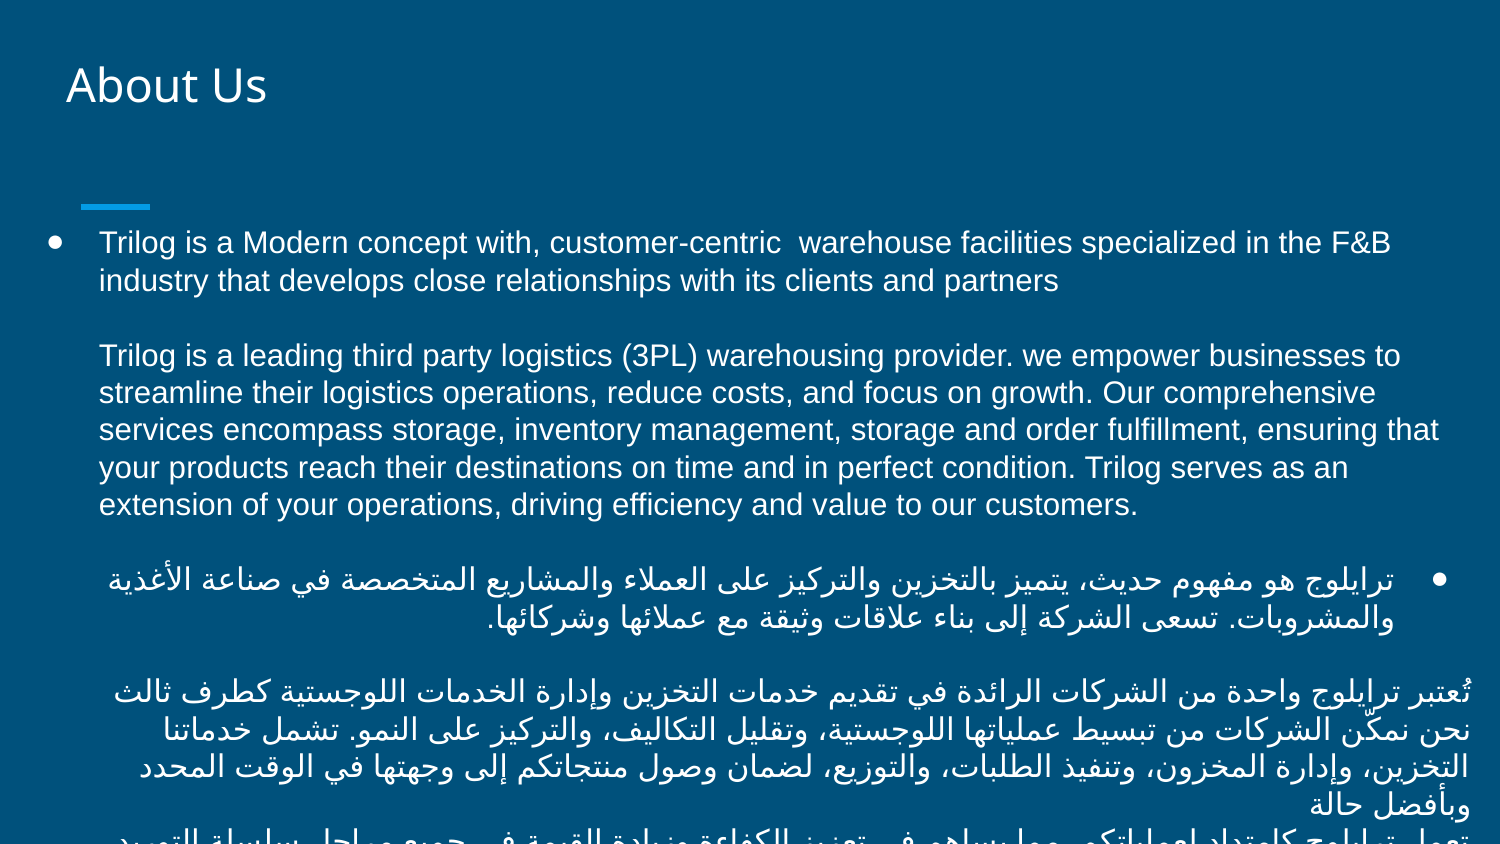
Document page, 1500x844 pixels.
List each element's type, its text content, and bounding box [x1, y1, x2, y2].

text_box Trilog is a Modern concept with, customer-centric warehouse facilities specialized in the F&B industry that develops close relationships with its clients and partners Trilog is a leading third party logistics (3PL) warehousing provider. we empower businesses to streamline their logistics operations, reduce costs, and focus on growth. Our comprehensive services encompass storage, inventory management, storage and order fulfillment, ensuring that your products reach their destinations on time and in perfect condition. Trilog serves as an extension of your operations, driving efficiency and value to our customers. ترايلوج هو مفهوم حديث، يتميز بالتخزين والتركيز على العملاء والمشاريع المتخصصة في صناعة الأغذية والمشروبات. تسعى الشركة إلى بناء علاقات وثيقة مع عملائها وشركائها. تُعتبر ترايلوج واحدة من الشركات الرائدة في تقديم خدمات التخزين وإدارة الخدمات اللوجستية كطرف ثالث نحن نمكّن الشركات من تبسيط عملياتها اللوجستية، وتقليل التكاليف، والتركيز على النمو. تشمل خدماتنا التخزين، وإدارة المخزون، وتنفيذ الطلبات، والتوزيع، لضمان وصول منتجاتكم إلى وجهتها في الوقت المحدد وبأفضل حالة تعمل ترايلوج كامتداد لعملياتكم، مما يساهم في تعزيز الكفاءة وزيادة القيمة في جميع مراحل سلسلة التوريد. [8, 207, 1487, 844]
title About Us [51, 37, 1449, 131]
